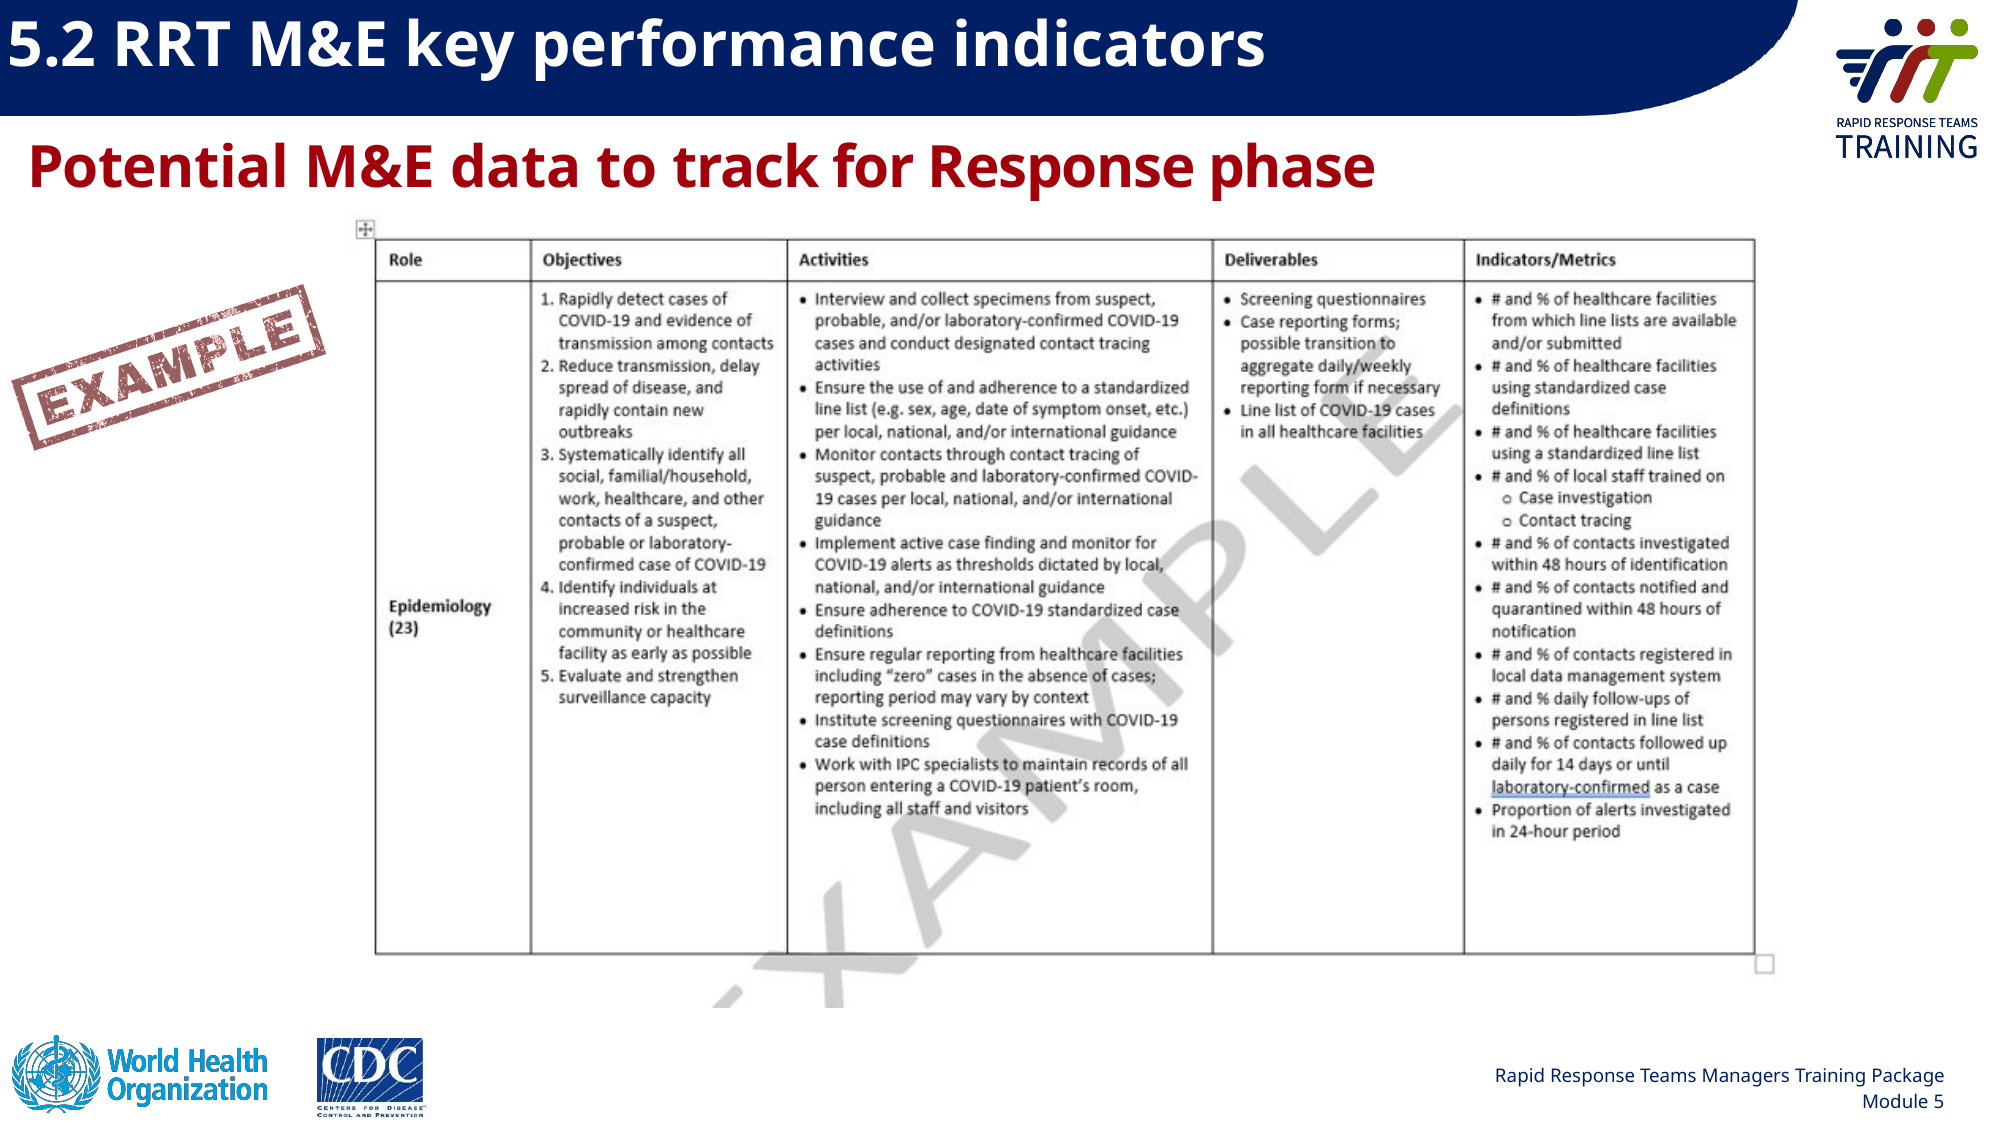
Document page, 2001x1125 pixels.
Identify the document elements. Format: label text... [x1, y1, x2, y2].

picture [22, 1062, 26, 1077]
picture [30, 1083, 37, 1091]
picture [59, 1035, 267, 1113]
text_box Potential M&E data to track for Response phase [24, 134, 1597, 200]
picture [36, 1088, 78, 1105]
picture [46, 1056, 54, 1062]
picture [345, 199, 1797, 1008]
picture [0, 99, 1800, 116]
picture [40, 1062, 47, 1070]
picture [317, 1038, 426, 1117]
picture [9, 289, 327, 445]
picture [12, 1035, 54, 1068]
text_box 5.2 RRT M&E key performance indicators [0, 0, 1822, 99]
picture [12, 1083, 48, 1113]
picture [71, 1053, 90, 1091]
picture [34, 1054, 43, 1078]
picture [24, 1054, 36, 1087]
picture [1835, 19, 1978, 167]
picture [50, 1108, 62, 1113]
